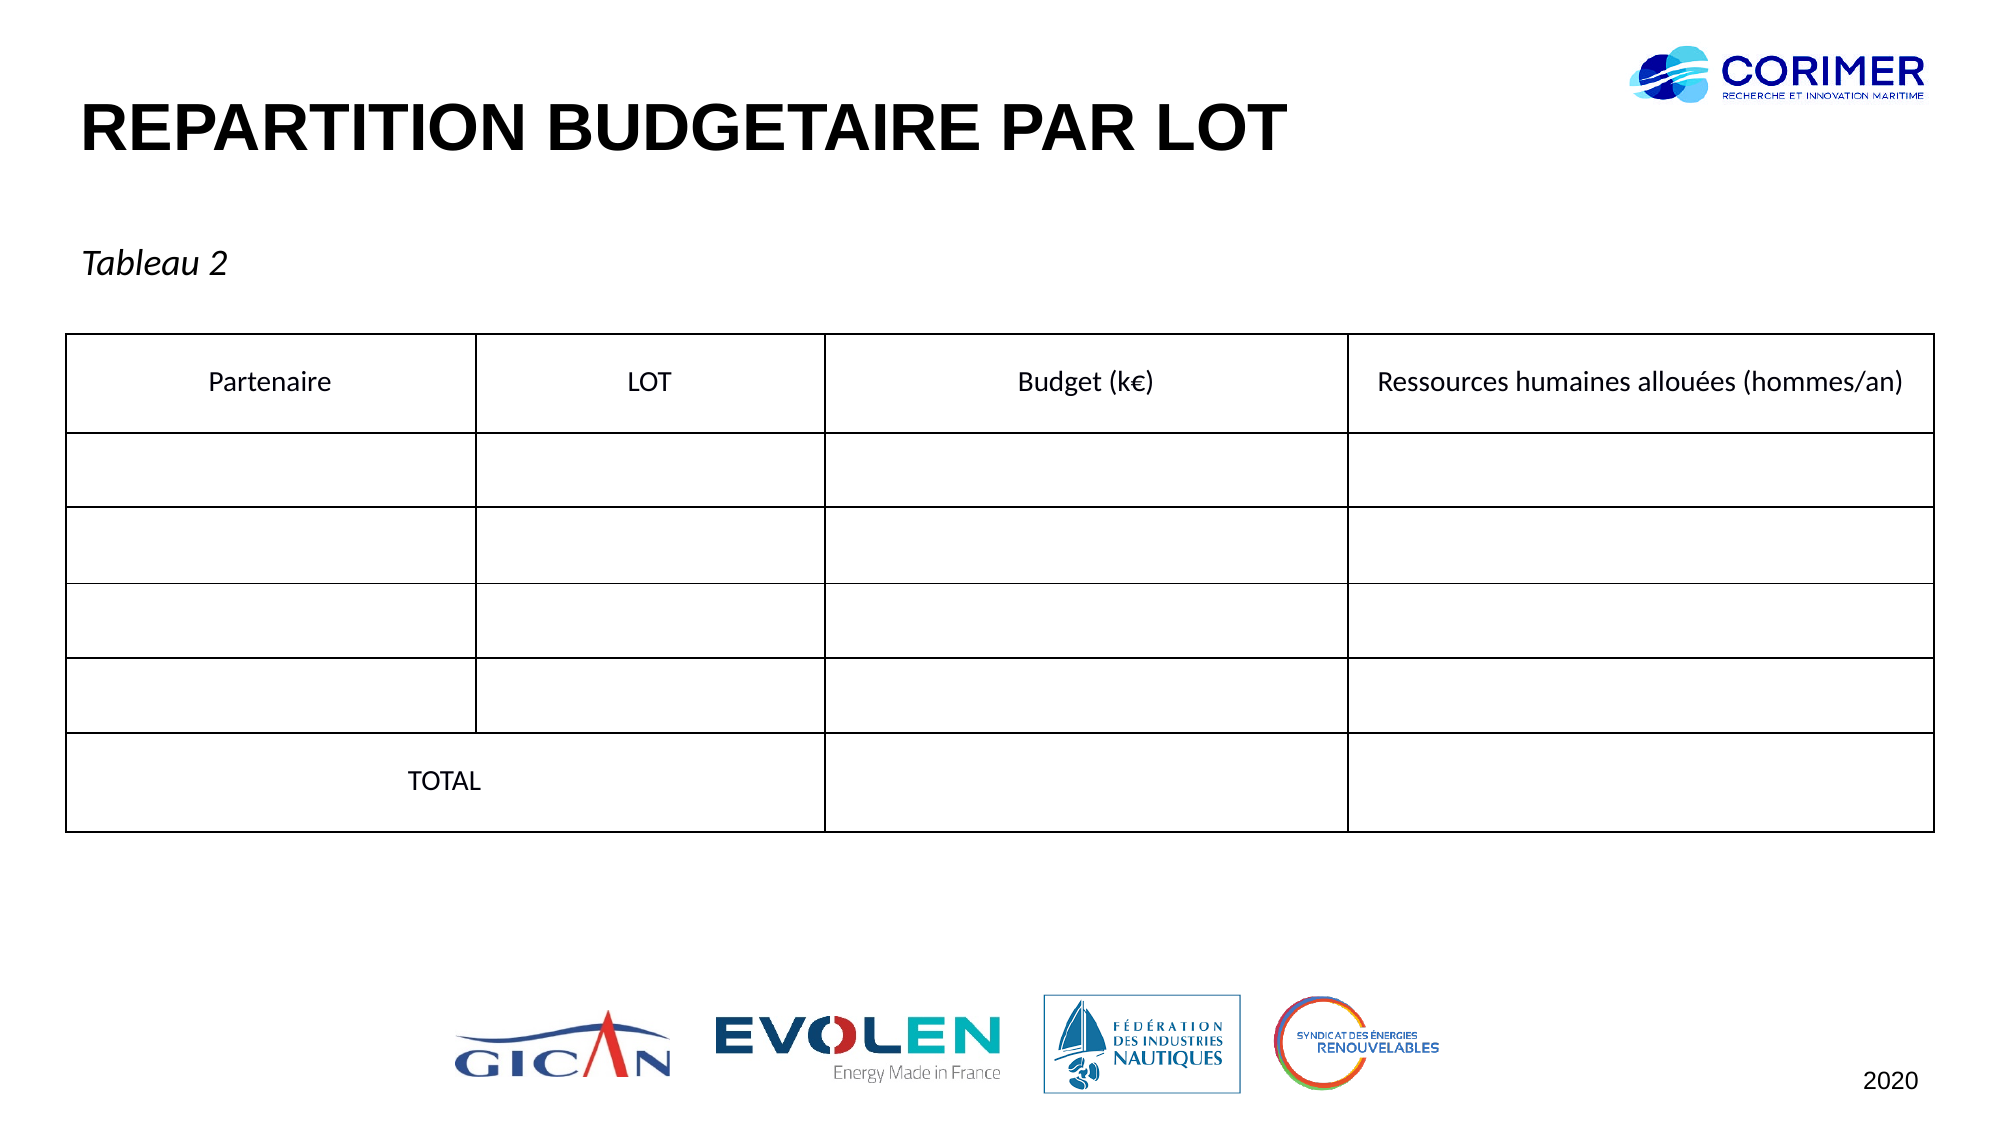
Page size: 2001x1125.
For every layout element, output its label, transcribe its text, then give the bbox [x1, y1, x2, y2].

table_cell [67, 584, 475, 657]
picture [1604, 15, 1949, 131]
picture [1265, 988, 1447, 1098]
table_cell TOTAL [67, 734, 824, 831]
table_cell [1349, 584, 1933, 657]
table_cell [477, 508, 824, 583]
picture [455, 1010, 670, 1077]
table_cell [1349, 434, 1933, 506]
table_cell [826, 434, 1347, 506]
table_cell [826, 508, 1347, 583]
table_cell [67, 508, 475, 583]
table_cell [67, 659, 475, 732]
table_cell [67, 434, 475, 506]
table_header Partenaire [67, 335, 475, 432]
table_cell [477, 434, 824, 506]
table_cell [1349, 508, 1933, 583]
table_cell [826, 584, 1347, 657]
table_cell [826, 734, 1347, 831]
table_cell [477, 659, 824, 732]
table_cell [826, 659, 1347, 732]
picture [716, 1016, 1000, 1083]
table_header Ressources humaines allouées (hommes/an) [1349, 335, 1933, 432]
table_cell [1349, 734, 1933, 831]
table_header Budget (k€) [826, 335, 1347, 432]
text_box Tableau 2 [66, 230, 243, 291]
table_cell [1349, 659, 1933, 732]
title REPARTITION BUDGETAIRE PAR LOT [65, 85, 1935, 189]
table_header LOT [477, 335, 824, 432]
table_cell [477, 584, 824, 657]
picture [1036, 990, 1247, 1102]
